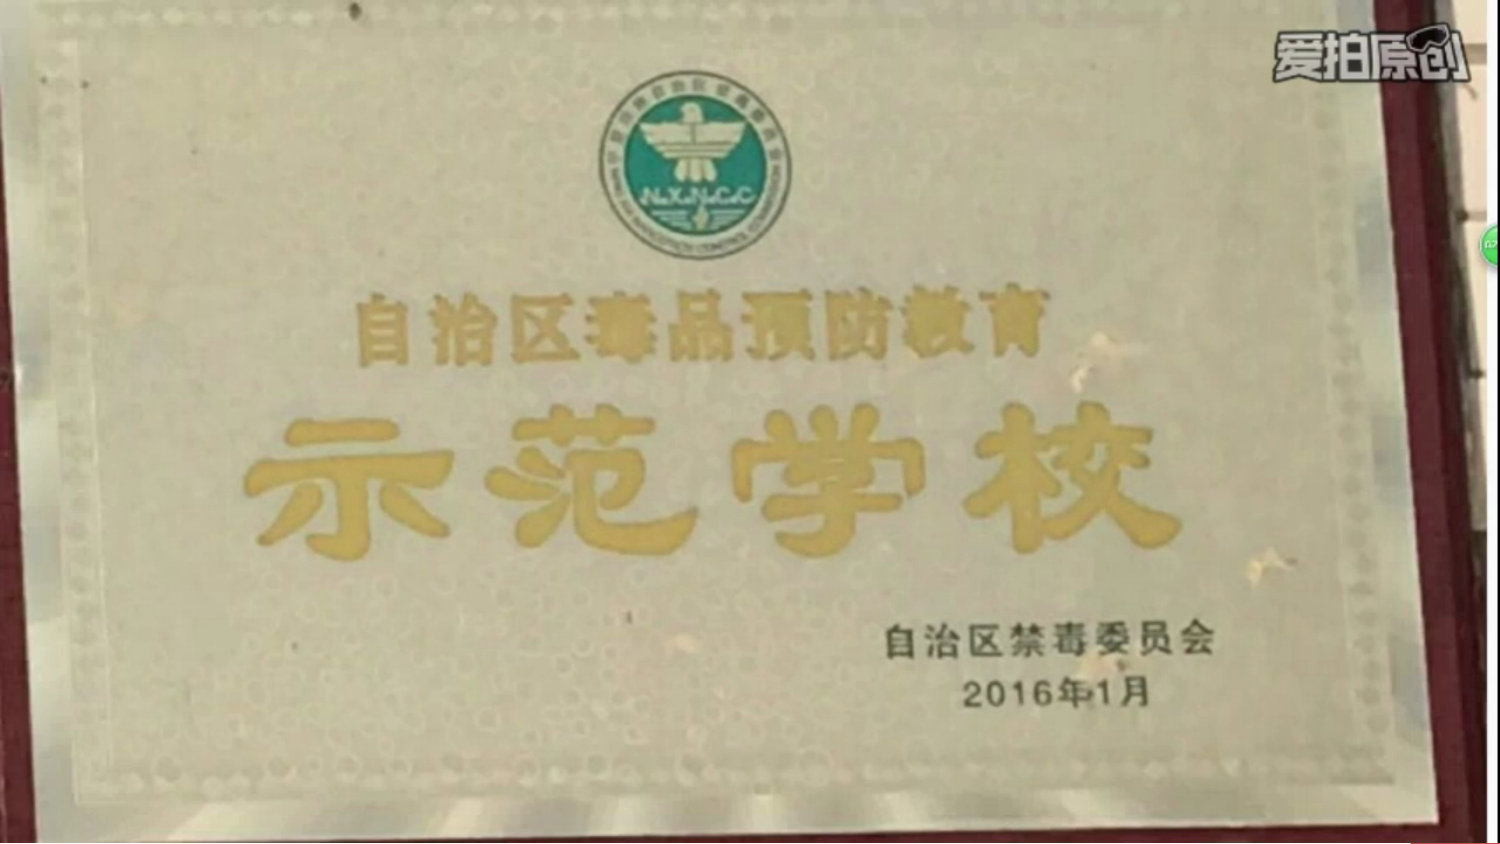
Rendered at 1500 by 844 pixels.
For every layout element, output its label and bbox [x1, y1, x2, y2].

text_box [0, 0, 1500, 844]
